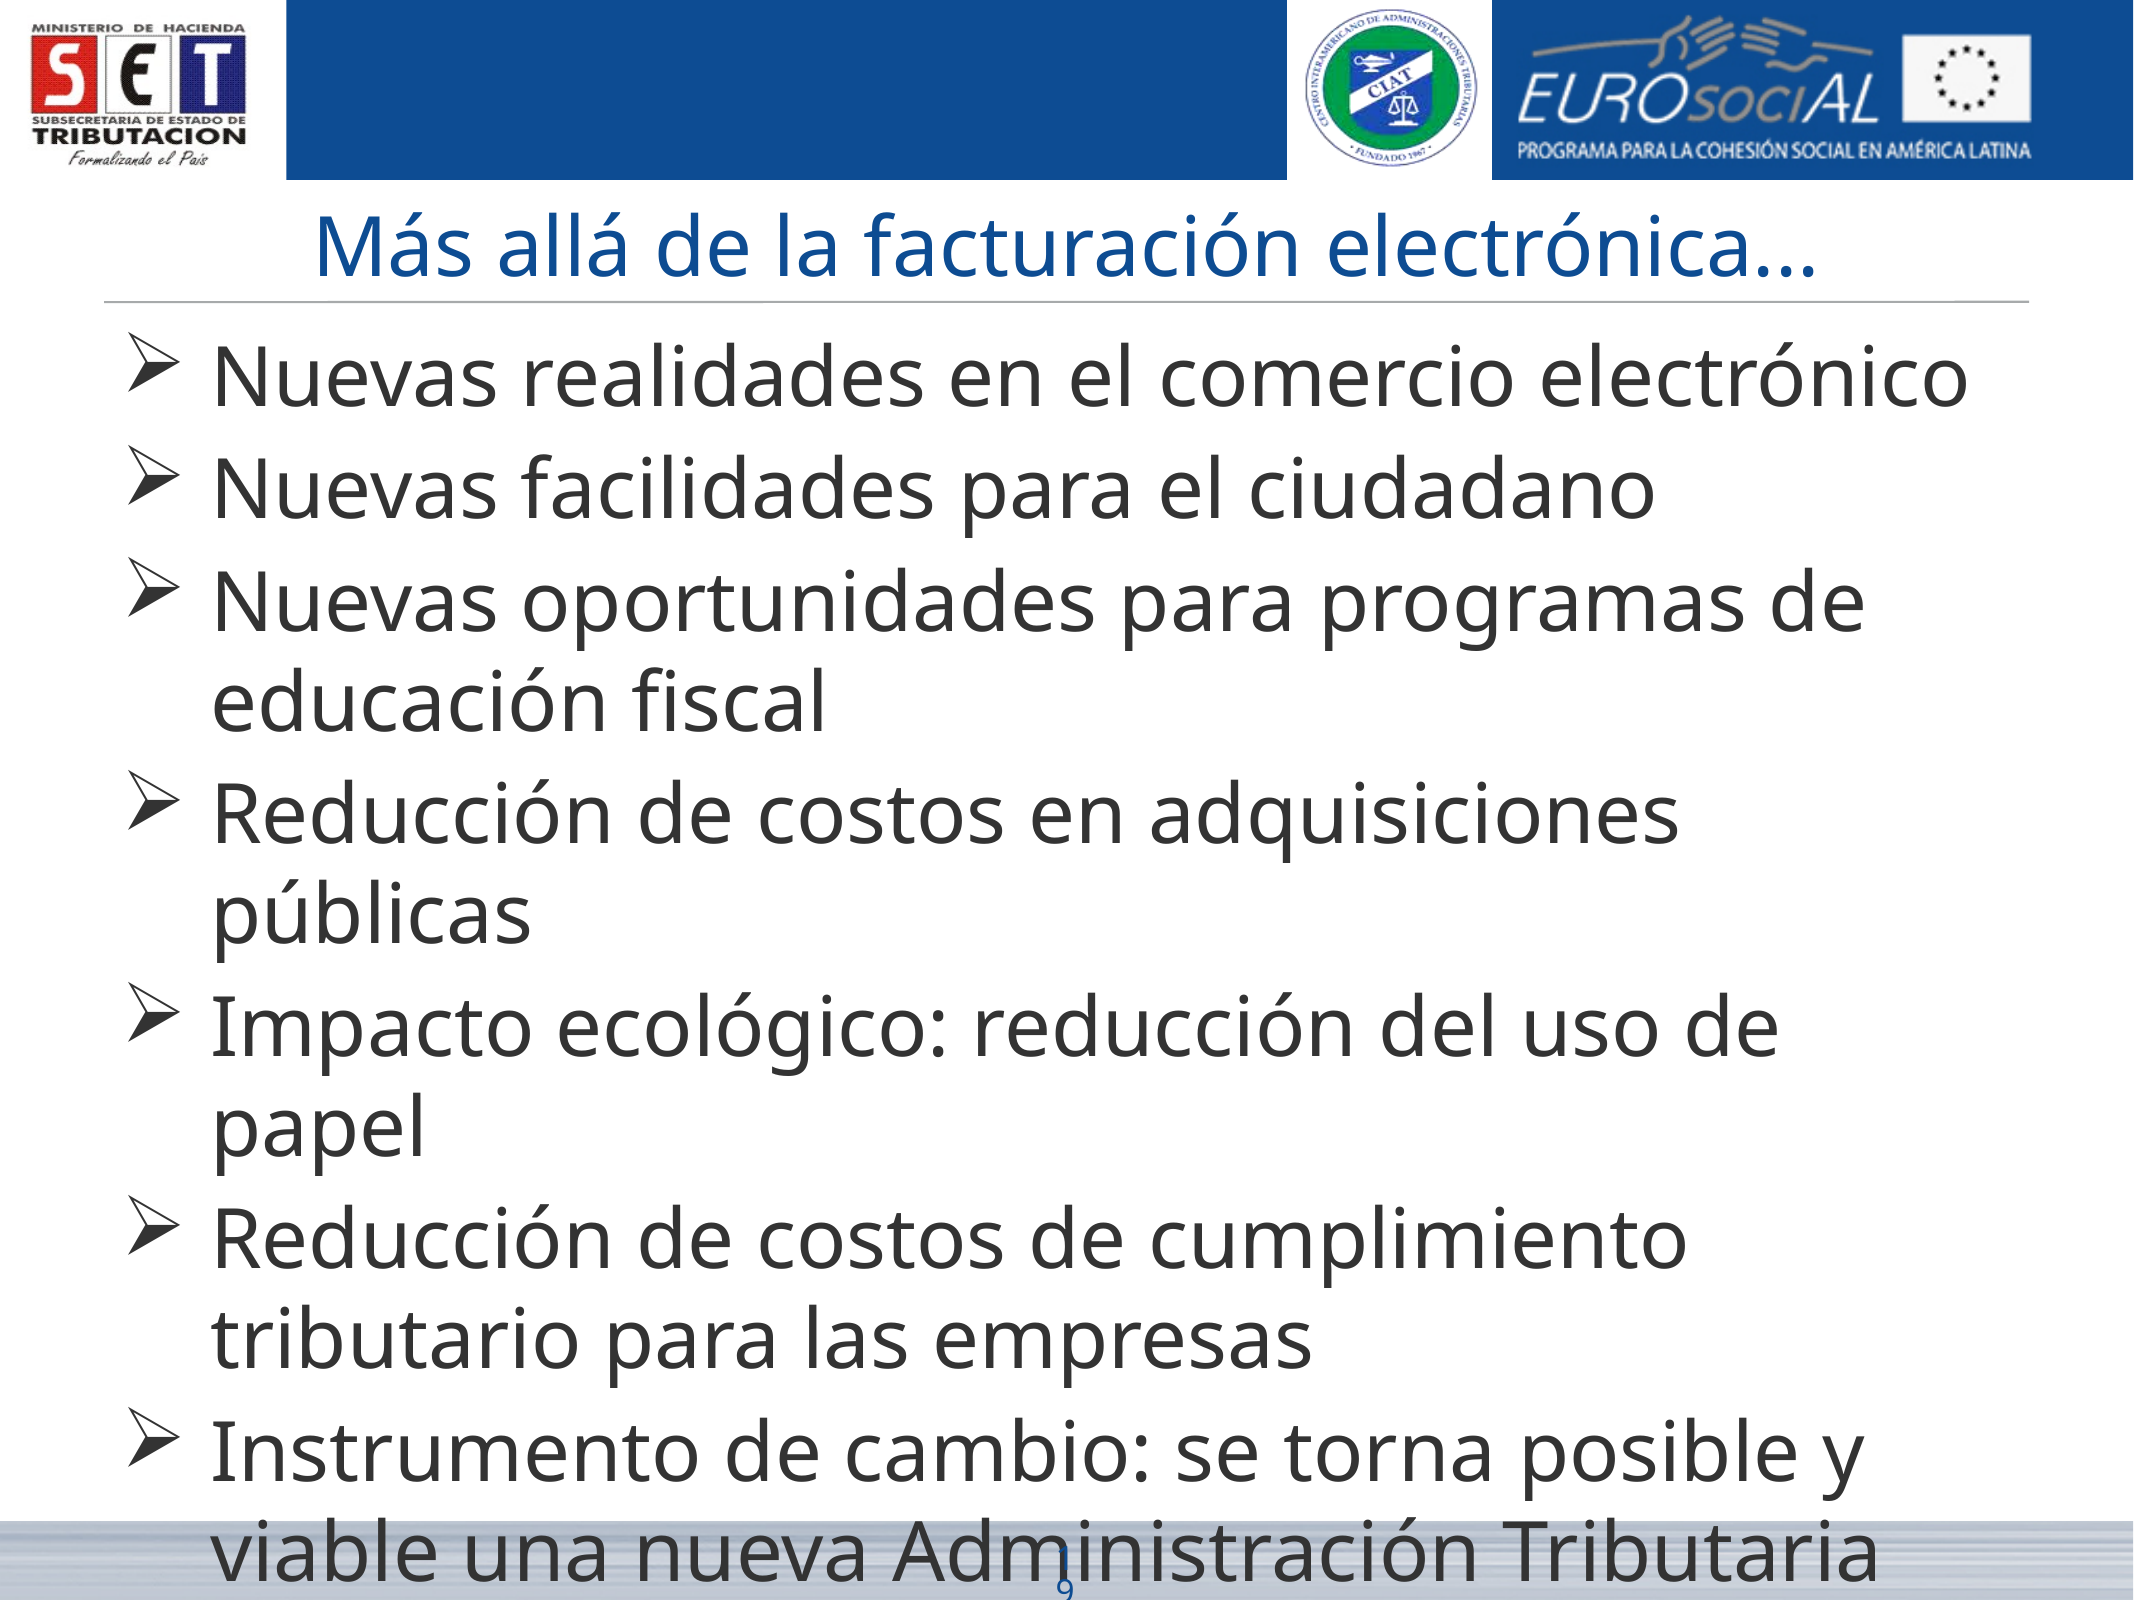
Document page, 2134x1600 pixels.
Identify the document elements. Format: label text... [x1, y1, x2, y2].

picture [0, 0, 1287, 180]
list Nuevas realidades en el comercio electrónico Nuevas facilidades para el ciudadano Nuevas oportunidades para programas de educación fiscal Reducción de costos en adquisiciones públicas Impacto ecológico: reducción del uso de papel Reducción de costos de cumplimiento tributario para las empresas Instrumento de cambio: se torna posible y viable una nueva Administración Tributaria [106, 315, 2027, 1486]
title Más allá de la facturación electrónica... [106, 185, 2027, 295]
picture [0, 1521, 2134, 1600]
picture [1492, 0, 2134, 180]
slide_number 19 [1040, 1529, 1093, 1587]
